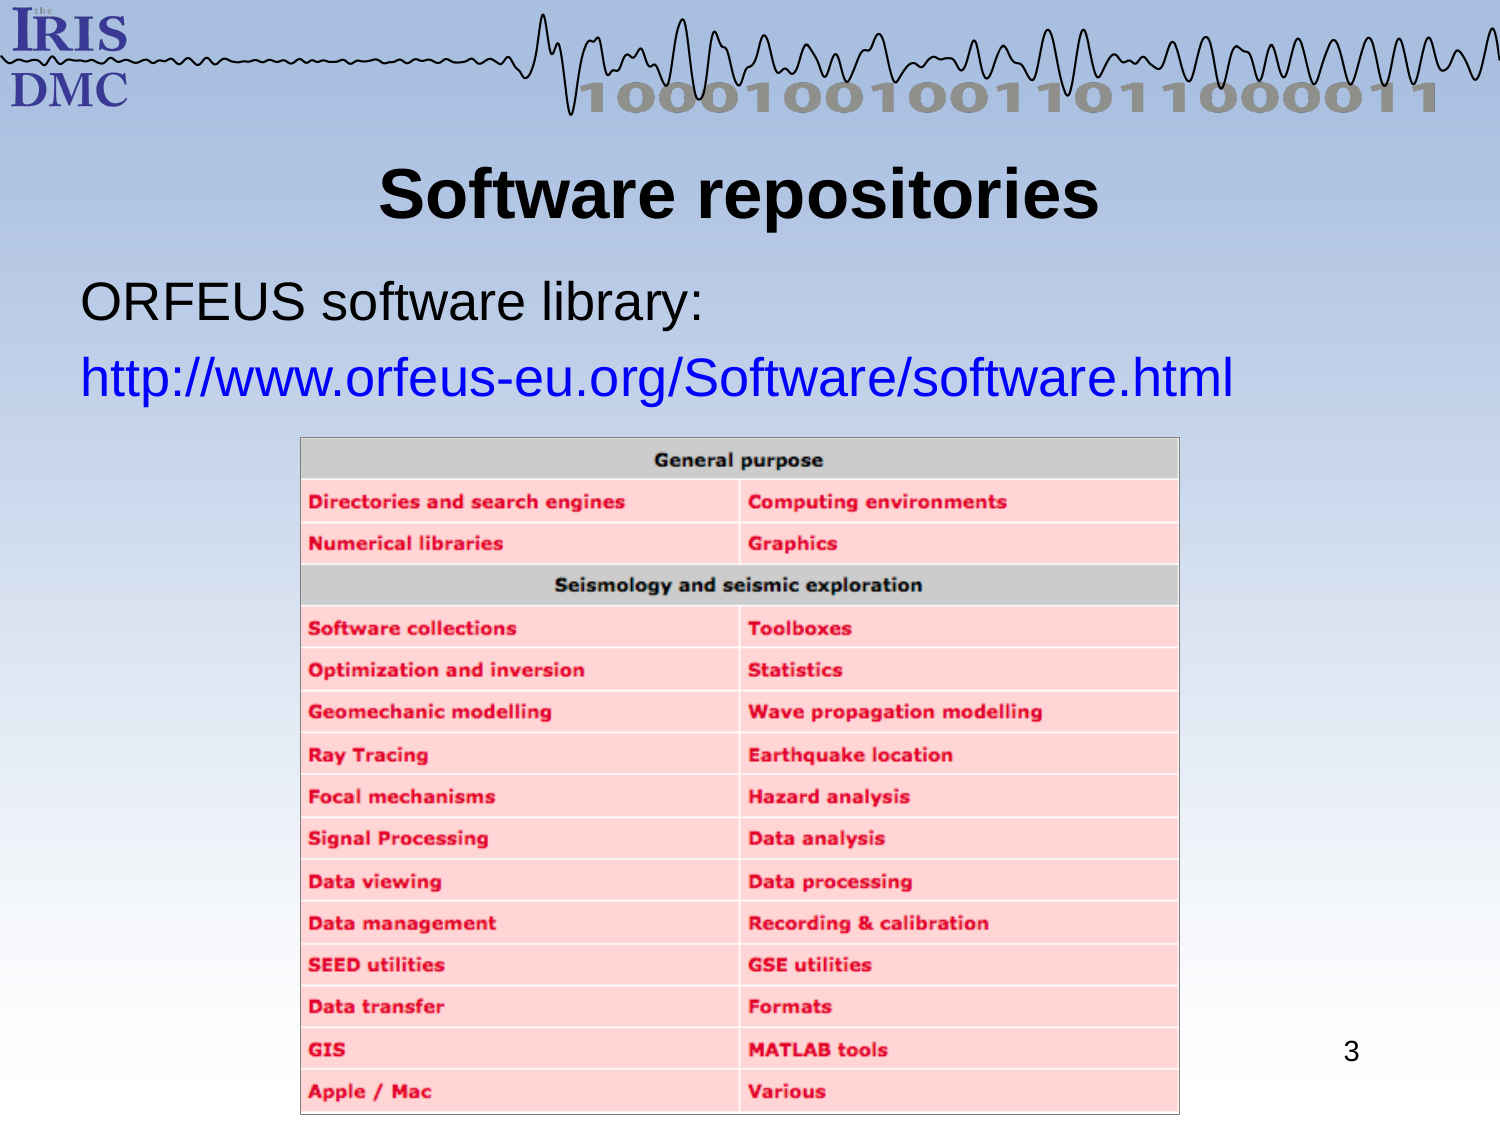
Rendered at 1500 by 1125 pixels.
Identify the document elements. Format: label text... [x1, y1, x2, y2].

picture [0, 253, 1500, 1125]
title Software repositories [0, 127, 1500, 253]
picture [0, 0, 1500, 127]
slide_number 3 [1184, 1024, 1376, 1101]
list ORFEUS software library: http://www.orfeus-eu.org/Software/software.html [65, 258, 1459, 413]
